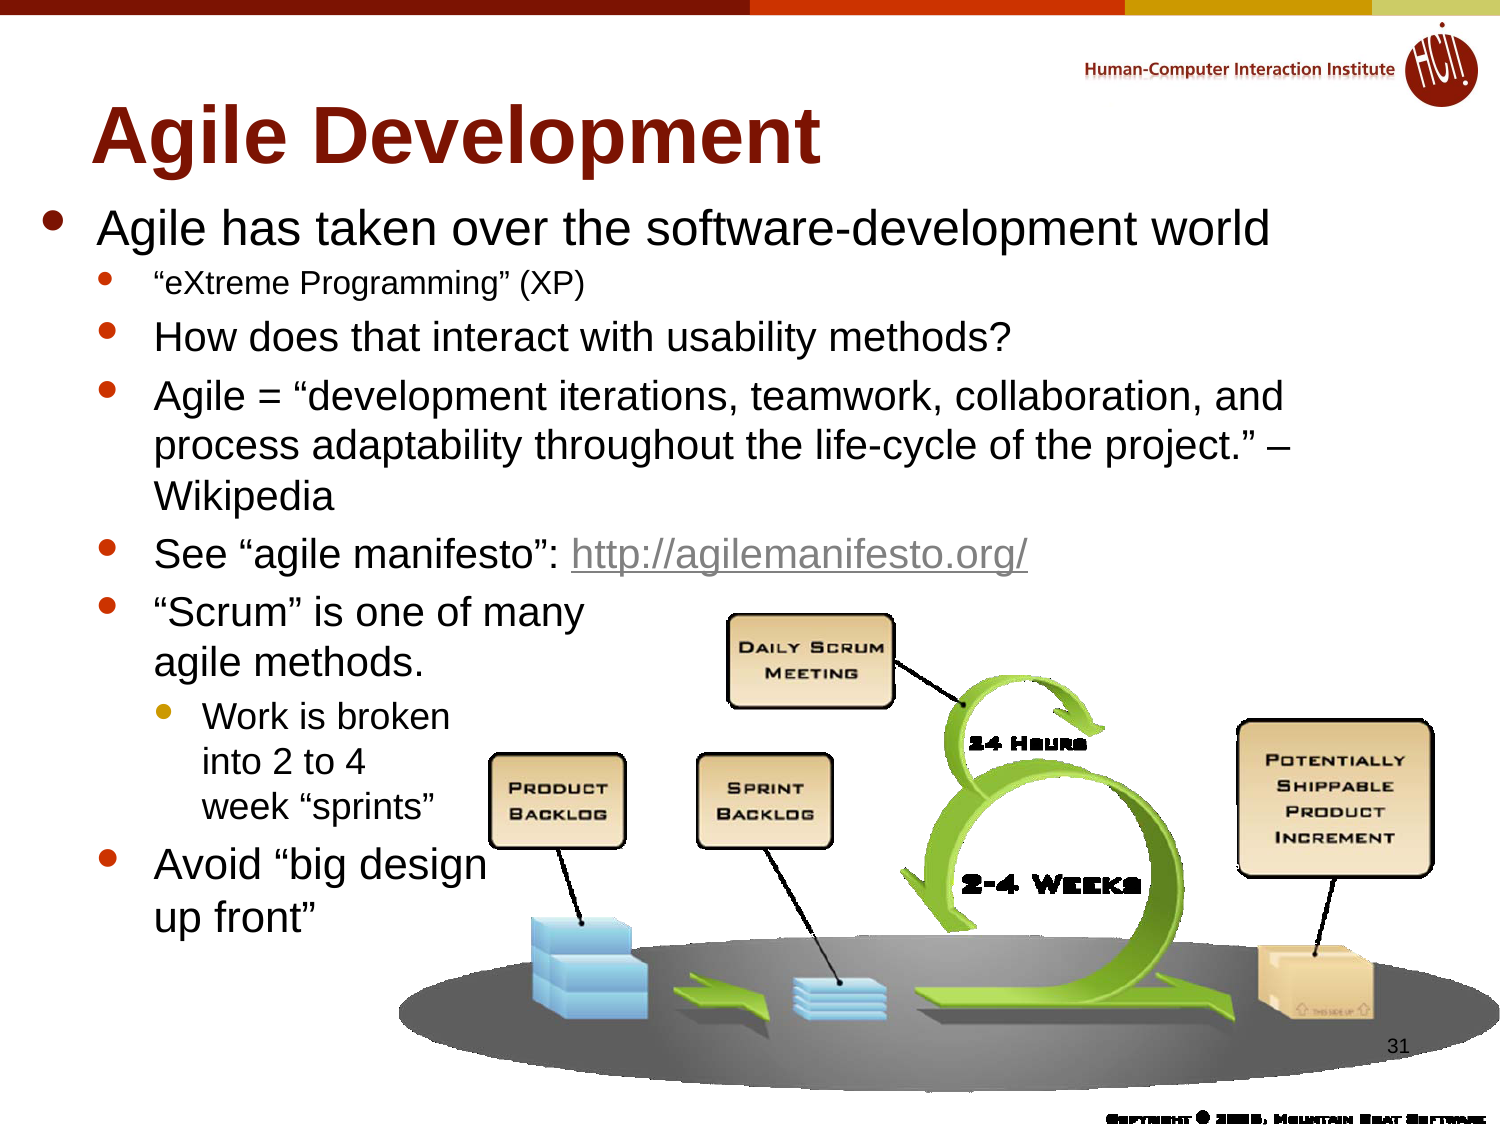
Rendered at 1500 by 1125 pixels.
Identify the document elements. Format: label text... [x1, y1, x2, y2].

picture [398, 612, 1500, 1125]
list Agile has taken over the software-development world “eXtreme Programming” (XP) How does that interact with usability methods? Agile = “development iterations, teamwork, collaboration, and process adaptability throughout the life-cycle of the project.” – Wikipedia See “agile manifesto”: http://agilemanifesto.org/ “Scrum” is one of many agile methods. Work is broken into 2 to 4 week “sprints” Avoid “big design up front” [24, 187, 1376, 1088]
picture [1313, 22, 1478, 107]
title Agile Development [74, 19, 1313, 187]
